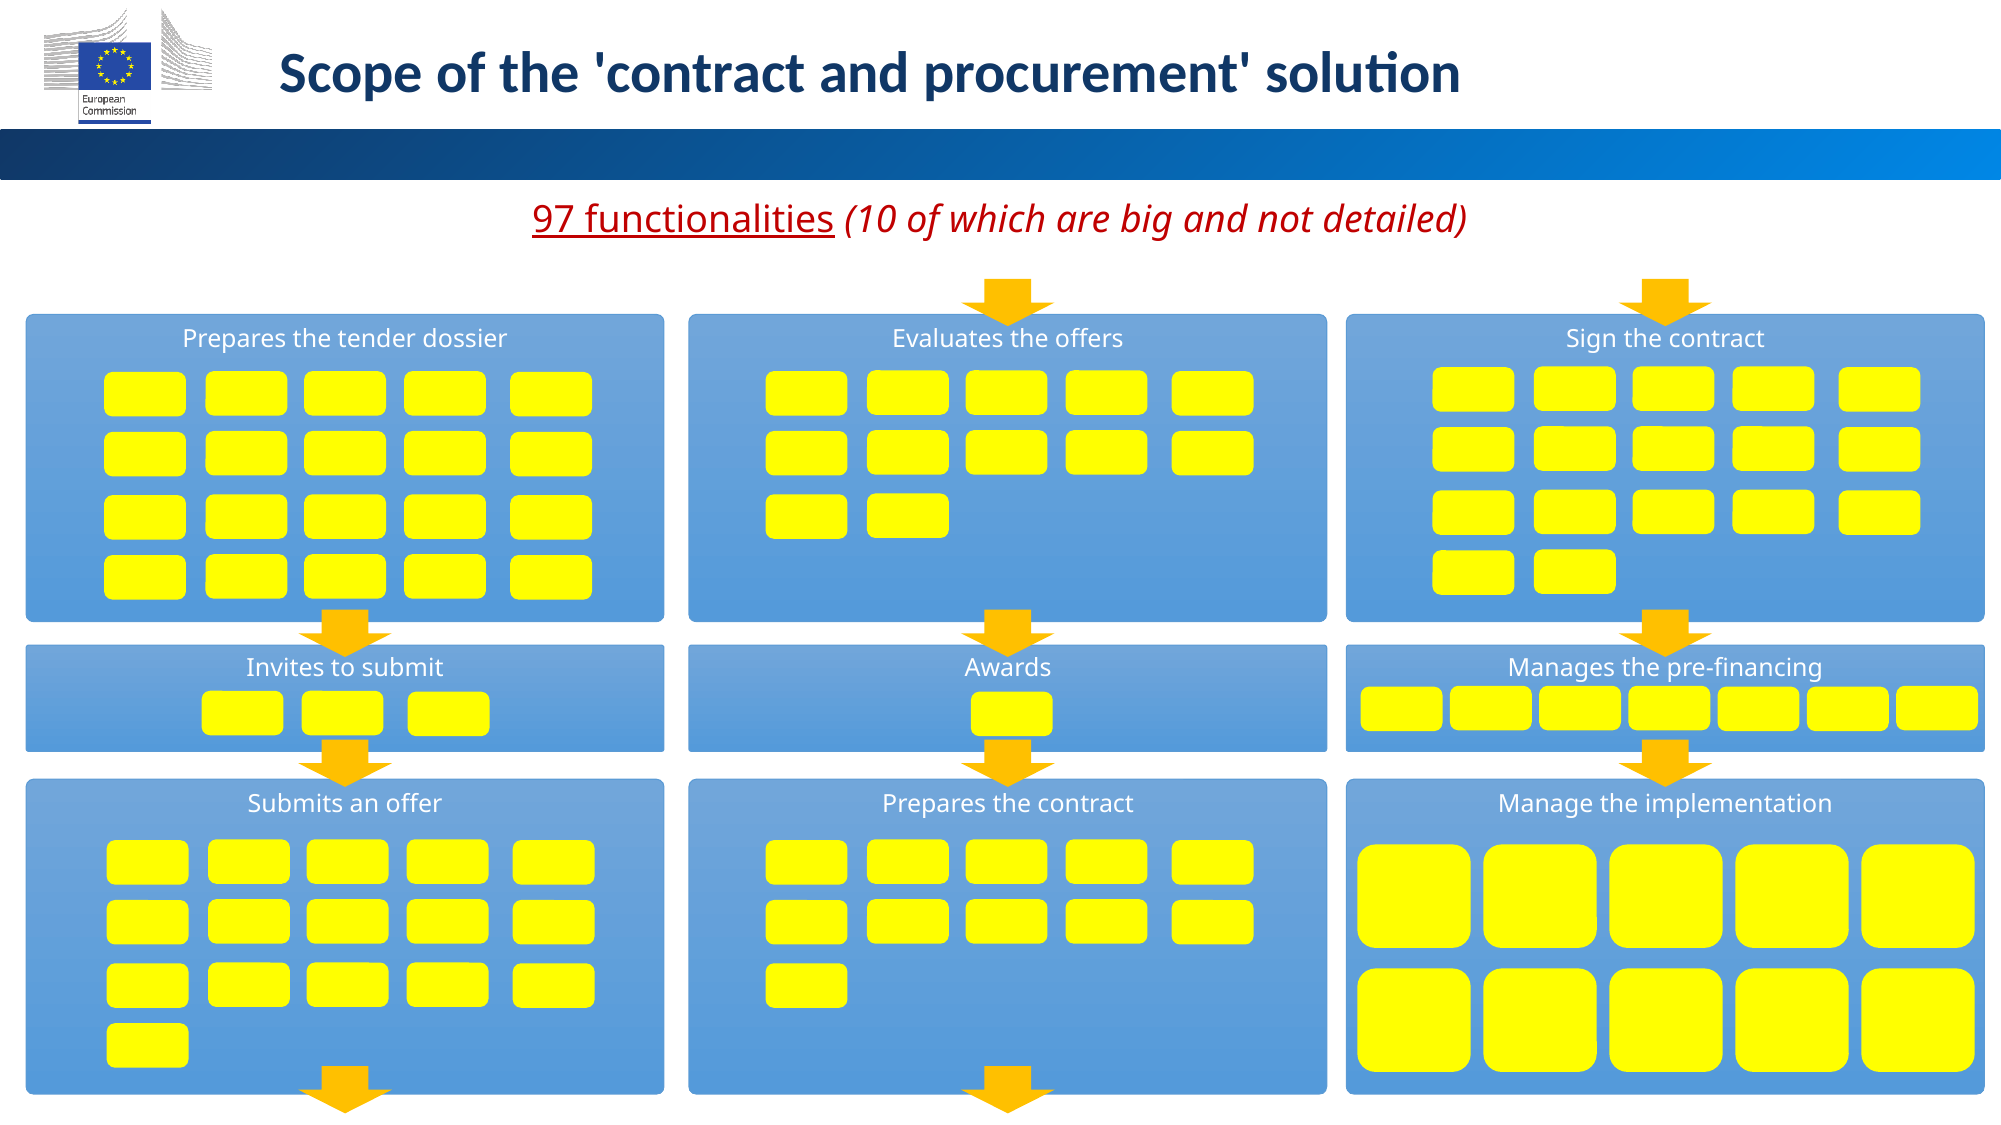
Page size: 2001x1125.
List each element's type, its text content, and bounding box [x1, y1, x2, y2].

text_box [1535, 367, 1615, 410]
text_box [1610, 969, 1722, 1071]
text_box [405, 432, 485, 474]
text_box [960, 609, 1055, 658]
text_box [1840, 428, 1919, 471]
text_box [1734, 427, 1813, 470]
text_box [108, 901, 187, 943]
text_box [767, 964, 846, 1007]
text_box [1535, 427, 1615, 470]
text_box [1808, 688, 1888, 730]
text_box [207, 432, 286, 474]
text_box Prepares the contract [688, 778, 1328, 1095]
text_box [514, 964, 594, 1007]
text_box [105, 556, 185, 598]
text_box [767, 841, 846, 884]
text_box [1634, 427, 1713, 470]
text_box [1067, 900, 1146, 943]
text_box [1173, 372, 1252, 415]
text_box [767, 901, 846, 943]
text_box [868, 371, 948, 414]
text_box Manages the pre-financing [1345, 644, 1985, 752]
text_box [408, 964, 487, 1006]
picture [44, 8, 212, 124]
text_box [408, 900, 487, 943]
text_box [1618, 278, 1713, 327]
text_box Invites to submit [25, 644, 665, 752]
text_box [1434, 491, 1513, 534]
text_box [1484, 969, 1596, 1071]
text_box Awards [688, 644, 1328, 752]
text_box [511, 556, 591, 598]
text_box [1173, 901, 1252, 943]
text_box [1434, 551, 1513, 594]
text_box [203, 692, 282, 734]
text_box [305, 372, 385, 415]
text_box [209, 900, 289, 943]
text_box [209, 840, 289, 883]
text_box [1840, 368, 1919, 411]
text_box [868, 900, 948, 943]
text_box [1862, 845, 1974, 947]
text_box [1540, 687, 1620, 729]
text_box [767, 432, 846, 474]
text_box [960, 1065, 1055, 1114]
text_box [1634, 367, 1713, 410]
text_box [308, 964, 387, 1006]
text_box [105, 496, 185, 539]
text_box [298, 739, 393, 788]
text_box [1173, 841, 1252, 884]
text_box [207, 555, 286, 598]
text_box [405, 495, 485, 538]
text_box [1434, 368, 1513, 411]
text_box [1734, 367, 1813, 410]
text_box [1618, 739, 1713, 788]
text_box [209, 964, 289, 1006]
text_box [1067, 431, 1146, 474]
text_box [1067, 840, 1146, 883]
text_box [1736, 969, 1848, 1071]
text_box [1840, 491, 1919, 534]
text_box [108, 964, 187, 1007]
text_box [308, 900, 387, 943]
text_box [1862, 969, 1974, 1071]
text_box [207, 372, 286, 415]
text_box [868, 495, 948, 537]
text_box [1358, 969, 1470, 1071]
text_box [105, 433, 185, 475]
text_box Manage the implementation [1345, 778, 1985, 1095]
text_box [303, 692, 382, 734]
text_box [408, 840, 487, 883]
text_box [960, 739, 1055, 788]
text_box [767, 495, 846, 538]
title 97 functionalities (10 of which are big and not detailed) [0, 160, 2000, 279]
text_box [108, 1024, 187, 1067]
text_box [960, 278, 1055, 327]
text_box [1634, 491, 1713, 533]
text_box Scope of the 'contract and procurement' solution [264, 27, 1690, 112]
text_box Evaluates the offers [688, 313, 1328, 623]
text_box [868, 840, 948, 883]
text_box [1362, 688, 1441, 730]
text_box Submits an offer [25, 778, 665, 1095]
text_box [405, 372, 485, 415]
text_box [511, 433, 591, 475]
text_box [1173, 432, 1252, 474]
text_box [1535, 491, 1615, 533]
text_box [514, 841, 594, 884]
text_box [305, 555, 385, 598]
text_box [1484, 845, 1596, 947]
text_box [405, 555, 485, 598]
text_box [409, 693, 488, 735]
text_box [967, 431, 1046, 474]
text_box [868, 431, 948, 474]
text_box [767, 372, 846, 415]
text_box [1434, 428, 1513, 471]
text_box [1629, 687, 1709, 729]
text_box [1535, 550, 1615, 593]
text_box [514, 901, 594, 943]
text_box [298, 1065, 393, 1114]
text_box [967, 840, 1046, 883]
text_box [972, 693, 1052, 735]
text_box [308, 840, 387, 883]
text_box [108, 841, 187, 884]
text_box [967, 900, 1046, 943]
text_box Sign the contract [1345, 313, 1985, 623]
text_box [967, 371, 1046, 414]
text_box [1358, 845, 1470, 947]
text_box [105, 373, 185, 415]
text_box [298, 609, 393, 658]
text_box [1734, 491, 1813, 533]
text_box [1451, 687, 1531, 729]
text_box [1610, 845, 1722, 947]
text_box [305, 432, 385, 474]
text_box [305, 495, 385, 538]
text_box Prepares the tender dossier [25, 313, 665, 623]
text_box [511, 373, 591, 415]
text_box [1618, 609, 1713, 658]
text_box [511, 496, 591, 539]
text_box [1897, 687, 1977, 729]
text_box [1067, 371, 1146, 414]
text_box [1736, 845, 1848, 947]
text_box [1719, 688, 1798, 730]
text_box [207, 495, 286, 538]
